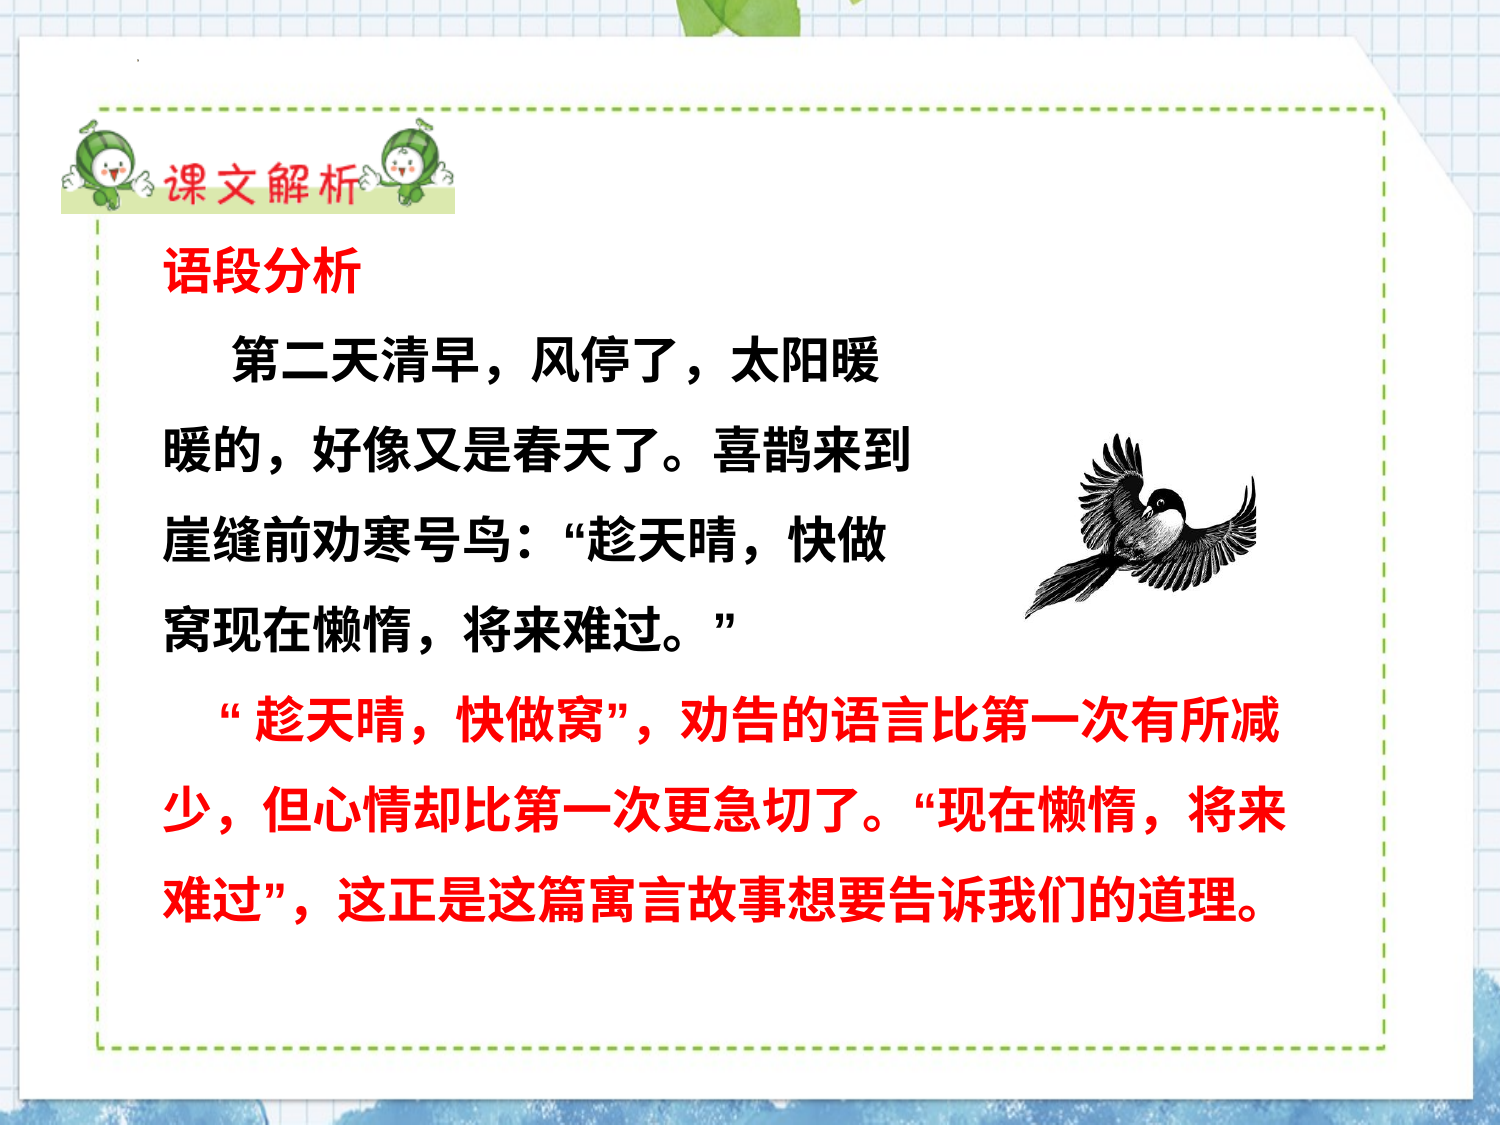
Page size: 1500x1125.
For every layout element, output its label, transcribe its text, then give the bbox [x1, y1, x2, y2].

text_box 语段分析 [147, 231, 408, 290]
picture [0, 0, 1500, 1125]
text_box 第二天清早，风停了，太阳暖 暖的，好像又是春天了。喜鹊来到 崖缝前劝寒号鸟：“趁天晴，快做 窝现在懒惰，将来难过。” “趁天晴，快做窝”，劝告的语言比第一次有所减少，但心情却比第一次更急切了。“现在懒惰，将来难过”，这正是这篇寓言故事想要告诉我们的道理。 [147, 290, 1306, 936]
